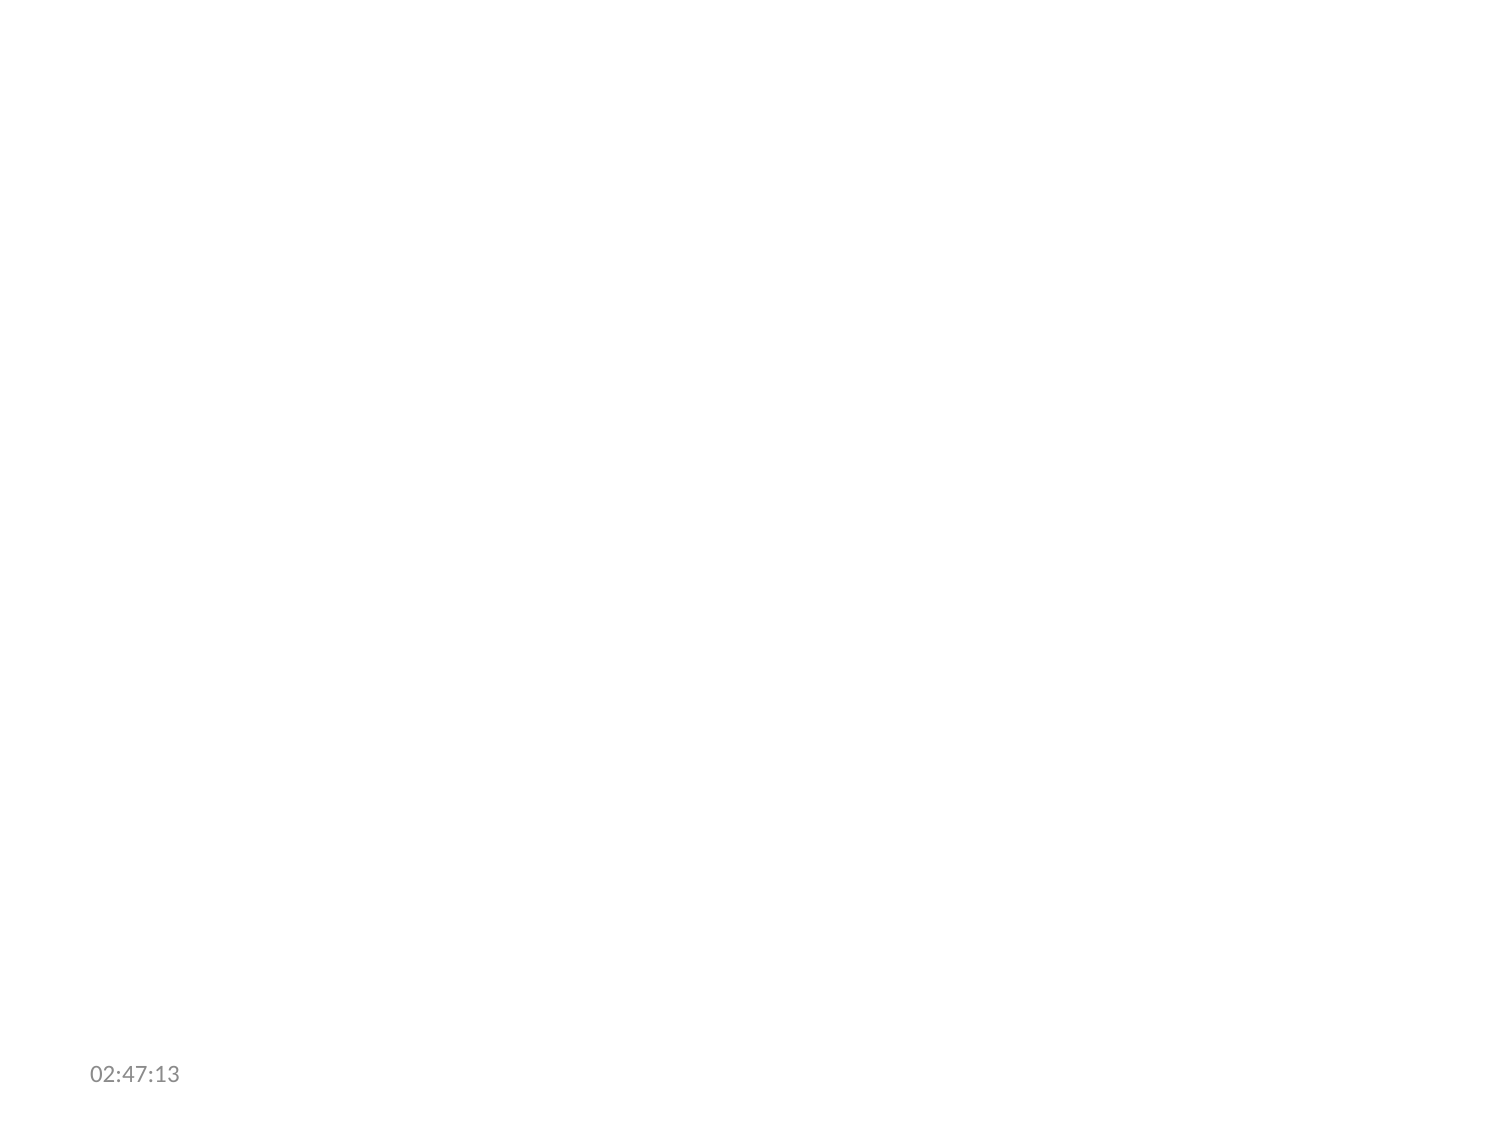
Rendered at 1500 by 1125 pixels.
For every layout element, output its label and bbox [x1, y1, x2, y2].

slide_number [75, 1042, 425, 1103]
